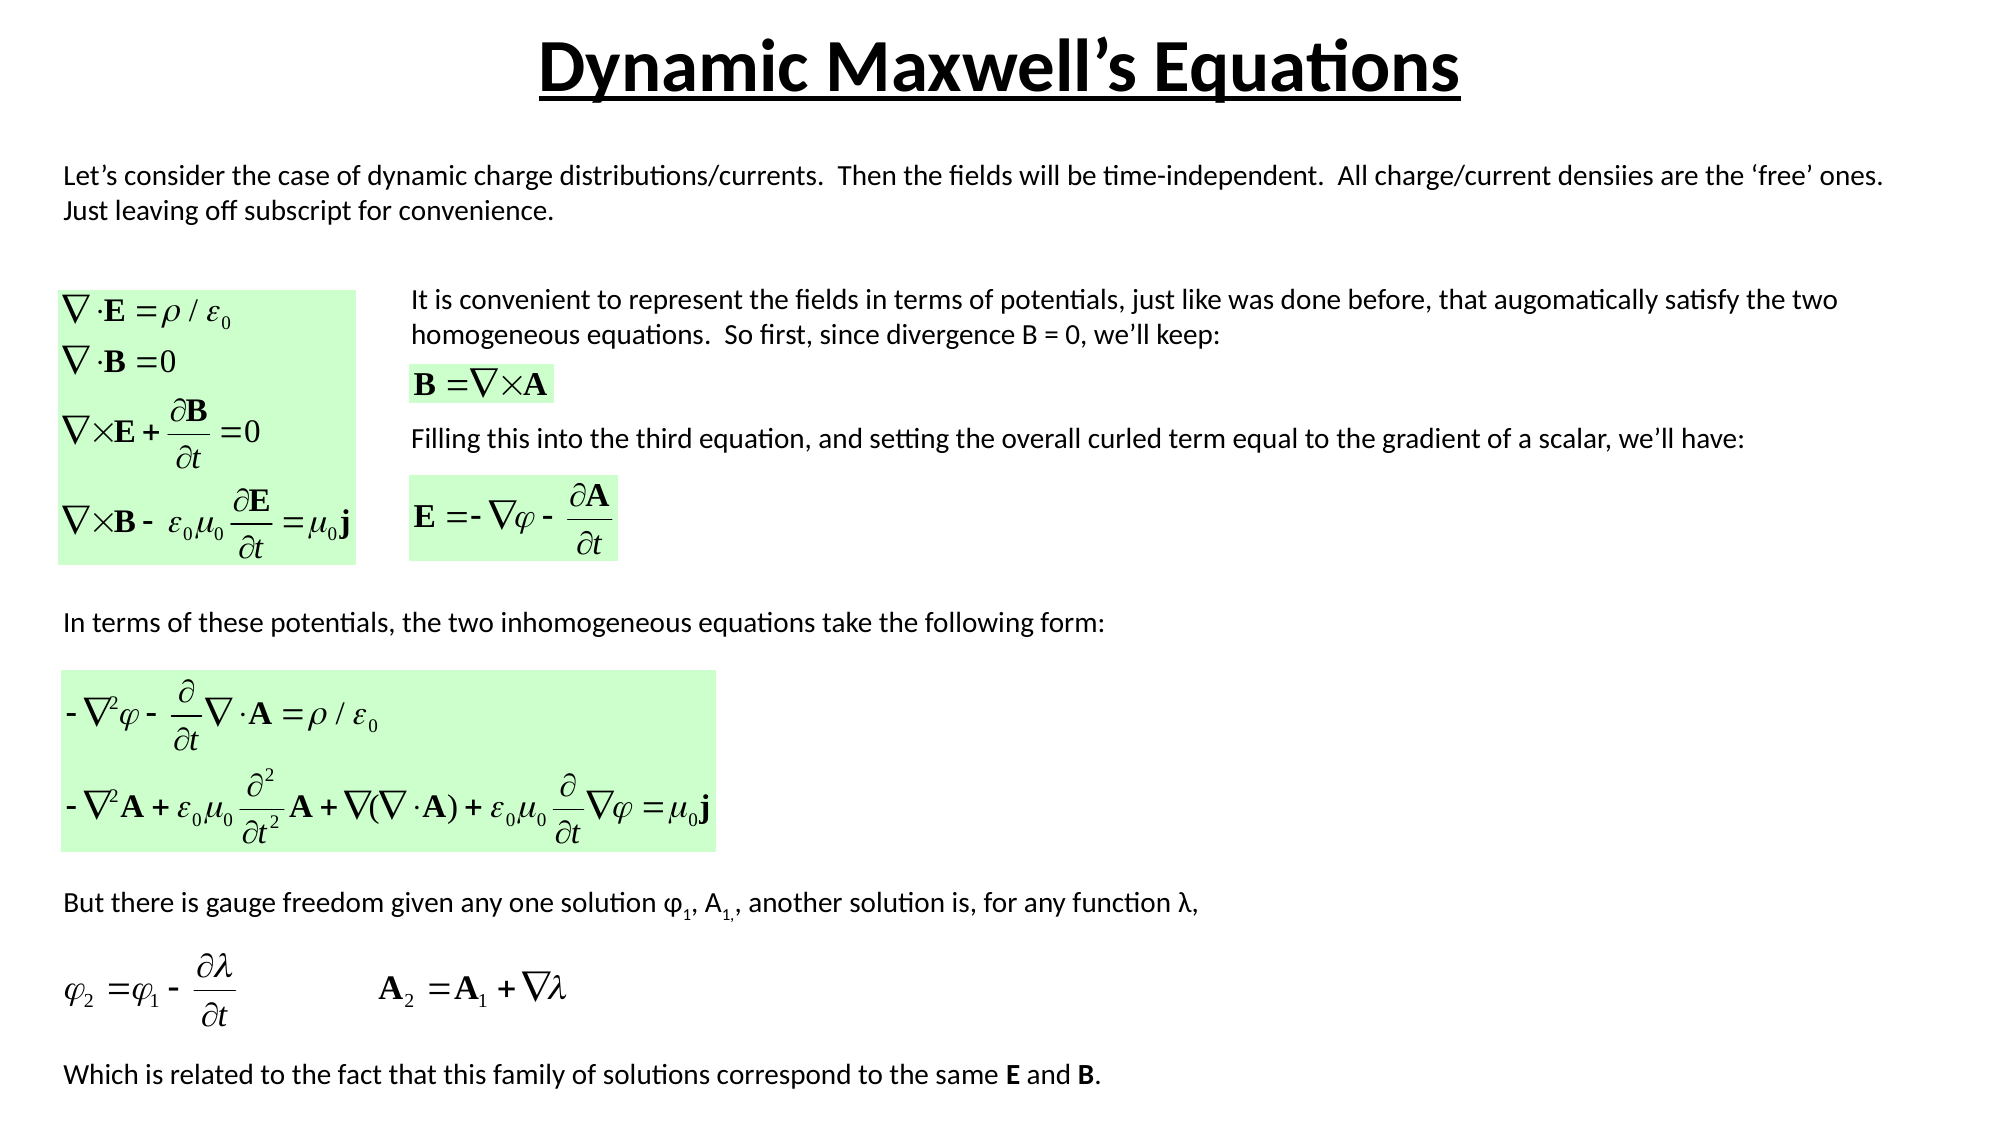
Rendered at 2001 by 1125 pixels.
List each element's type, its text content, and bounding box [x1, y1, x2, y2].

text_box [58, 290, 356, 566]
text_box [409, 474, 619, 562]
text_box Let’s consider the case of dynamic charge distributions/currents. Then the fields will be time-independent. All charge/current densiies are the ‘free’ ones. Just leaving off subscript for convenience. [48, 149, 1935, 234]
text_box In terms of these potentials, the two inhomogeneous equations take the following form: [48, 595, 1139, 646]
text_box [59, 944, 574, 1034]
text_box But there is gauge freedom given any one solution φ1, A1,, another solution is, for any function λ, [48, 876, 1281, 931]
title Dynamic Maxwell’s Equations [249, 1, 1750, 116]
text_box Filling this into the third equation, and setting the overall curled term equal to the gradient of a scalar, we’ll have: [396, 412, 1802, 462]
text_box Which is related to the fact that this family of solutions correspond to the same E and B. [48, 1048, 1281, 1098]
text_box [60, 670, 717, 852]
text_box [409, 364, 555, 404]
text_box It is convenient to represent the fields in terms of potentials, just like was done before, that augomatically satisfy the two homogeneous equations. So first, since divergence B = 0, we’ll keep: [396, 273, 1955, 358]
